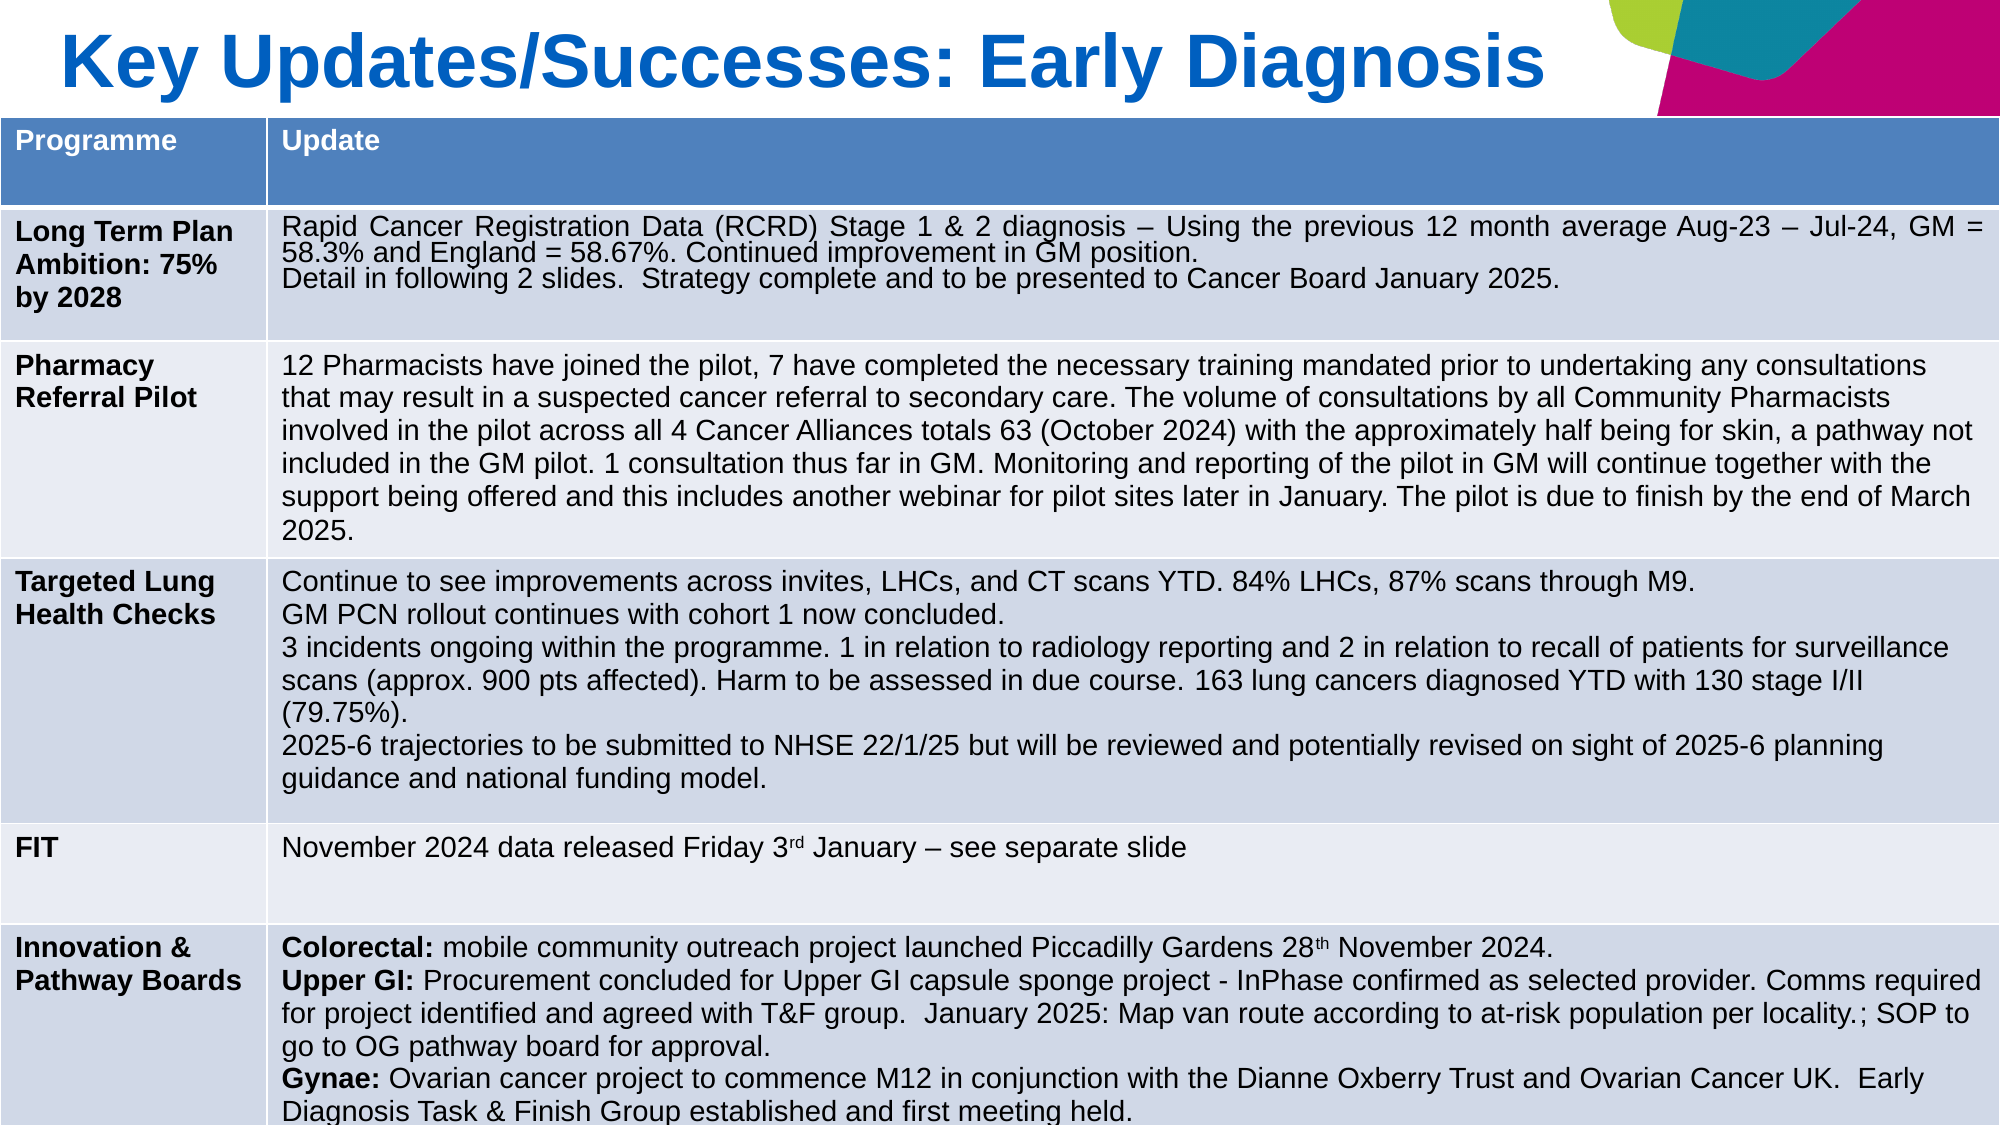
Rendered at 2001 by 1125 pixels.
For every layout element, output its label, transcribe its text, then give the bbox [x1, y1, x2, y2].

table_cell Long Term Plan Ambition: 75% by 2028 [1, 210, 266, 340]
table_cell Rapid Cancer Registration Data (RCRD) Stage 1 & 2 diagnosis – Using the previous 12 month average Aug-23 – Jul-24, GM = 58.3% and England = 58.67%. Continued improvement in GM position. Detail in following 2 slides. Strategy complete and to be presented to Cancer Board January 2025. [268, 210, 1999, 340]
table_cell Colorectal: mobile community outreach project launched Piccadilly Gardens 28th November 2024. Upper GI: Procurement concluded for Upper GI capsule sponge project - InPhase confirmed as selected provider. Comms required for project identified and agreed with T&F group. ​ January 2025: Map van route according to at-risk population per locality.; SOP to go to OG pathway board for approval. ​ Gynae: Ovarian cancer project to commence M12 in conjunction with the Dianne Oxberry Trust and Ovarian Cancer UK. Early Diagnosis Task & Finish Group established and first meeting held. [268, 925, 1999, 1125]
table_header Update [268, 118, 1999, 205]
table_header Programme [1, 118, 266, 205]
table_cell Innovation & Pathway Boards [1, 925, 266, 1125]
table_cell FIT [1, 824, 266, 923]
table_cell Targeted Lung Health Checks [1, 559, 266, 823]
list Key Updates/Successes: Early Diagnosis [45, 3, 1931, 116]
table_cell Pharmacy Referral Pilot [1, 342, 266, 557]
table_cell November 2024 data released Friday 3rd January – see separate slide [268, 824, 1999, 923]
picture [1458, 0, 2000, 116]
table_cell Continue to see improvements across invites, LHCs, and CT scans YTD. 84% LHCs, 87% scans through M9. ​ GM PCN rollout continues with cohort 1 now concluded.​ 3 incidents ongoing within the programme. 1 in relation to radiology reporting and 2 in relation to recall of patients for surveillance scans (approx. 900 pts affected). Harm to be assessed in due course. ​163 lung cancers diagnosed YTD with 130 stage I/II (79.75%). 2025-6 trajectories to be submitted to NHSE 22/1/25 but will be reviewed and potentially revised on sight of 2025-6 planning guidance and national funding model. [268, 559, 1999, 823]
table_cell 12 Pharmacists have joined the pilot, 7 have completed the necessary training mandated prior to undertaking any consultations that may result in a suspected cancer referral to secondary care. The volume of consultations by all Community Pharmacists involved in the pilot across all 4 Cancer Alliances totals 63 (October 2024) with the approximately half being for skin, a pathway not included in the GM pilot. 1 consultation thus far in GM. Monitoring and reporting of the pilot in GM will continue together with the support being offered and this includes another webinar for pilot sites later in January. The pilot is due to finish by the end of March 2025. [268, 342, 1999, 557]
